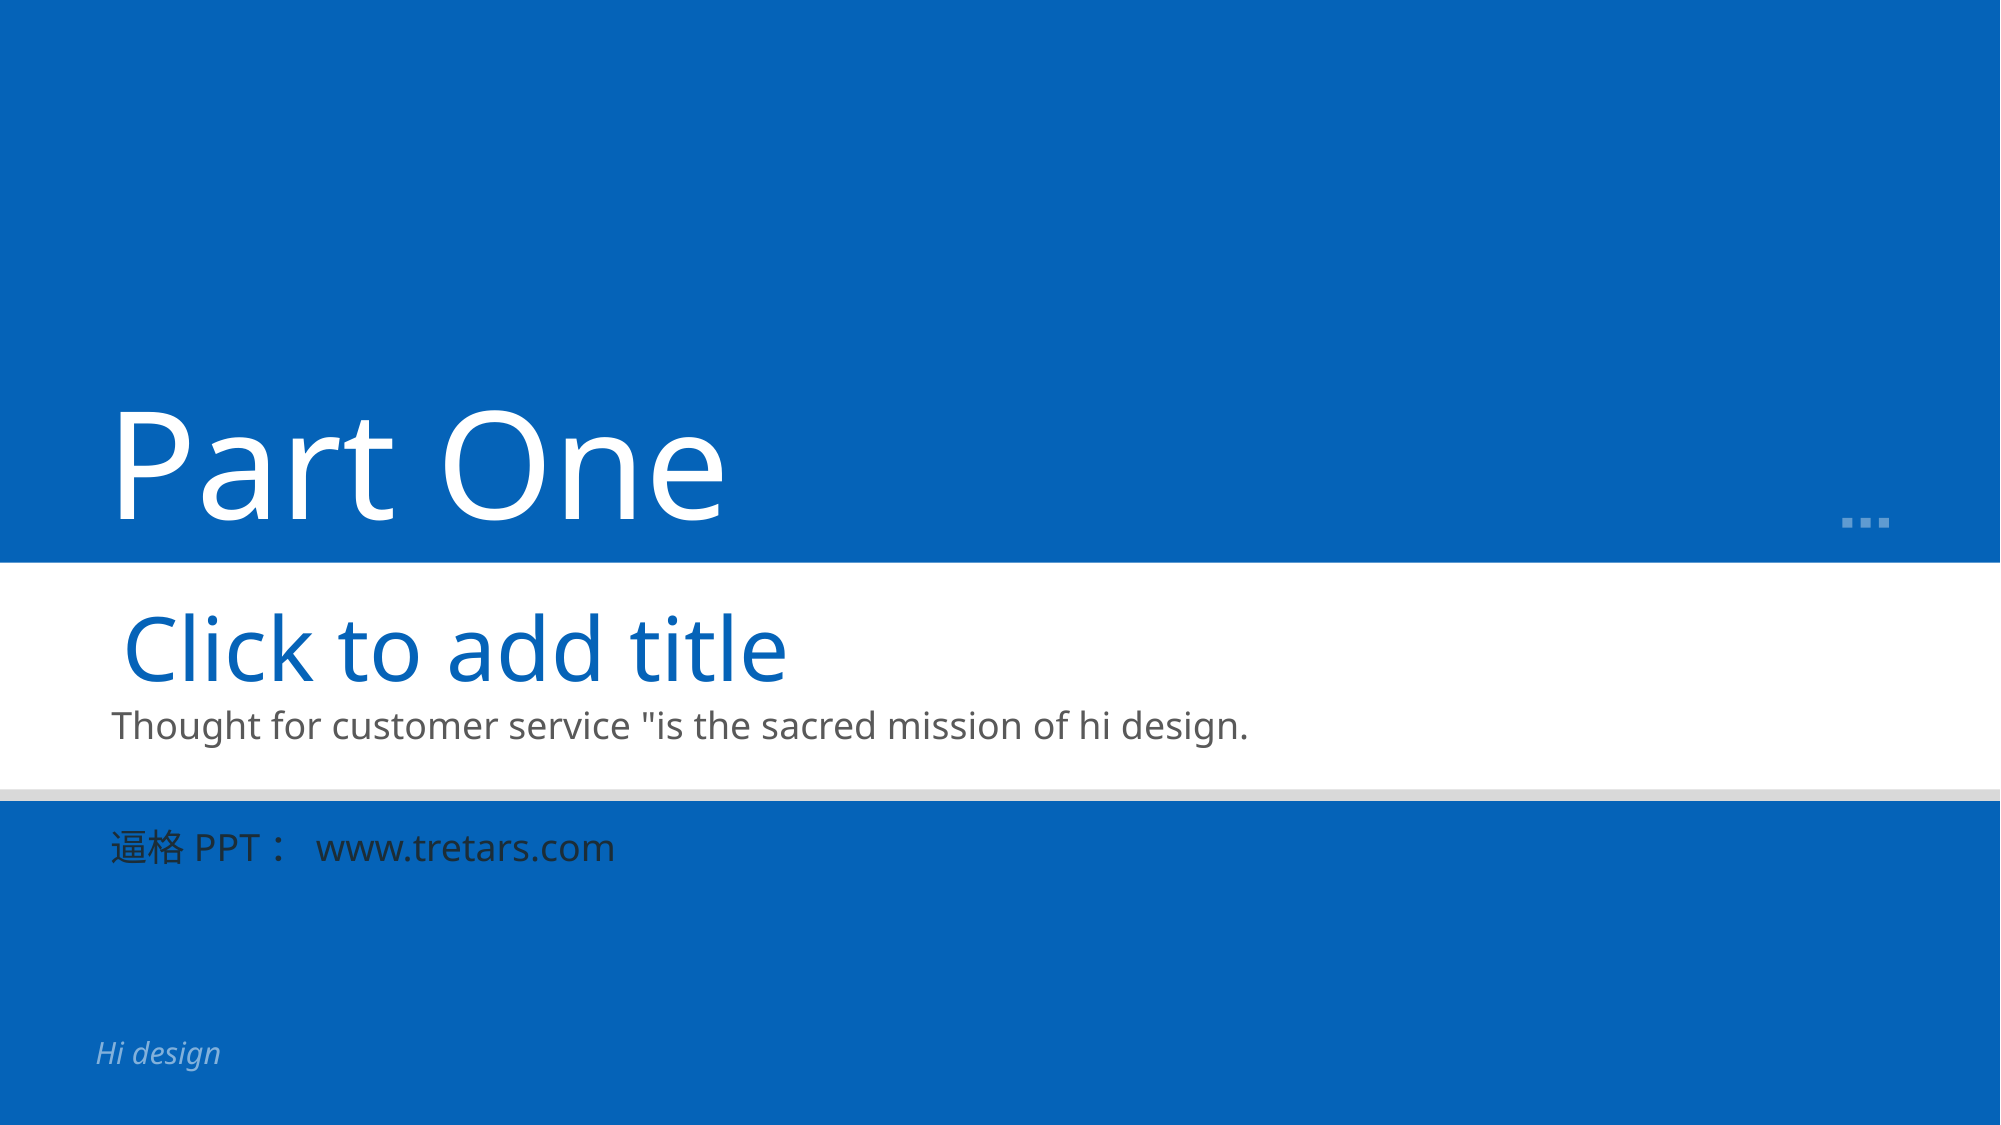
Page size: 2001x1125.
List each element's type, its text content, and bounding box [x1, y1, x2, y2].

text_box Hi design [80, 1027, 237, 1079]
text_box [0, 561, 2000, 788]
text_box Part One [91, 362, 746, 558]
text_box [0, 802, 2000, 1125]
text_box [0, 0, 2000, 561]
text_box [1842, 517, 1889, 528]
text_box [0, 788, 2000, 802]
text_box 逼格PPT：www.tretars.com [95, 816, 631, 877]
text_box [83, 584, 1272, 756]
